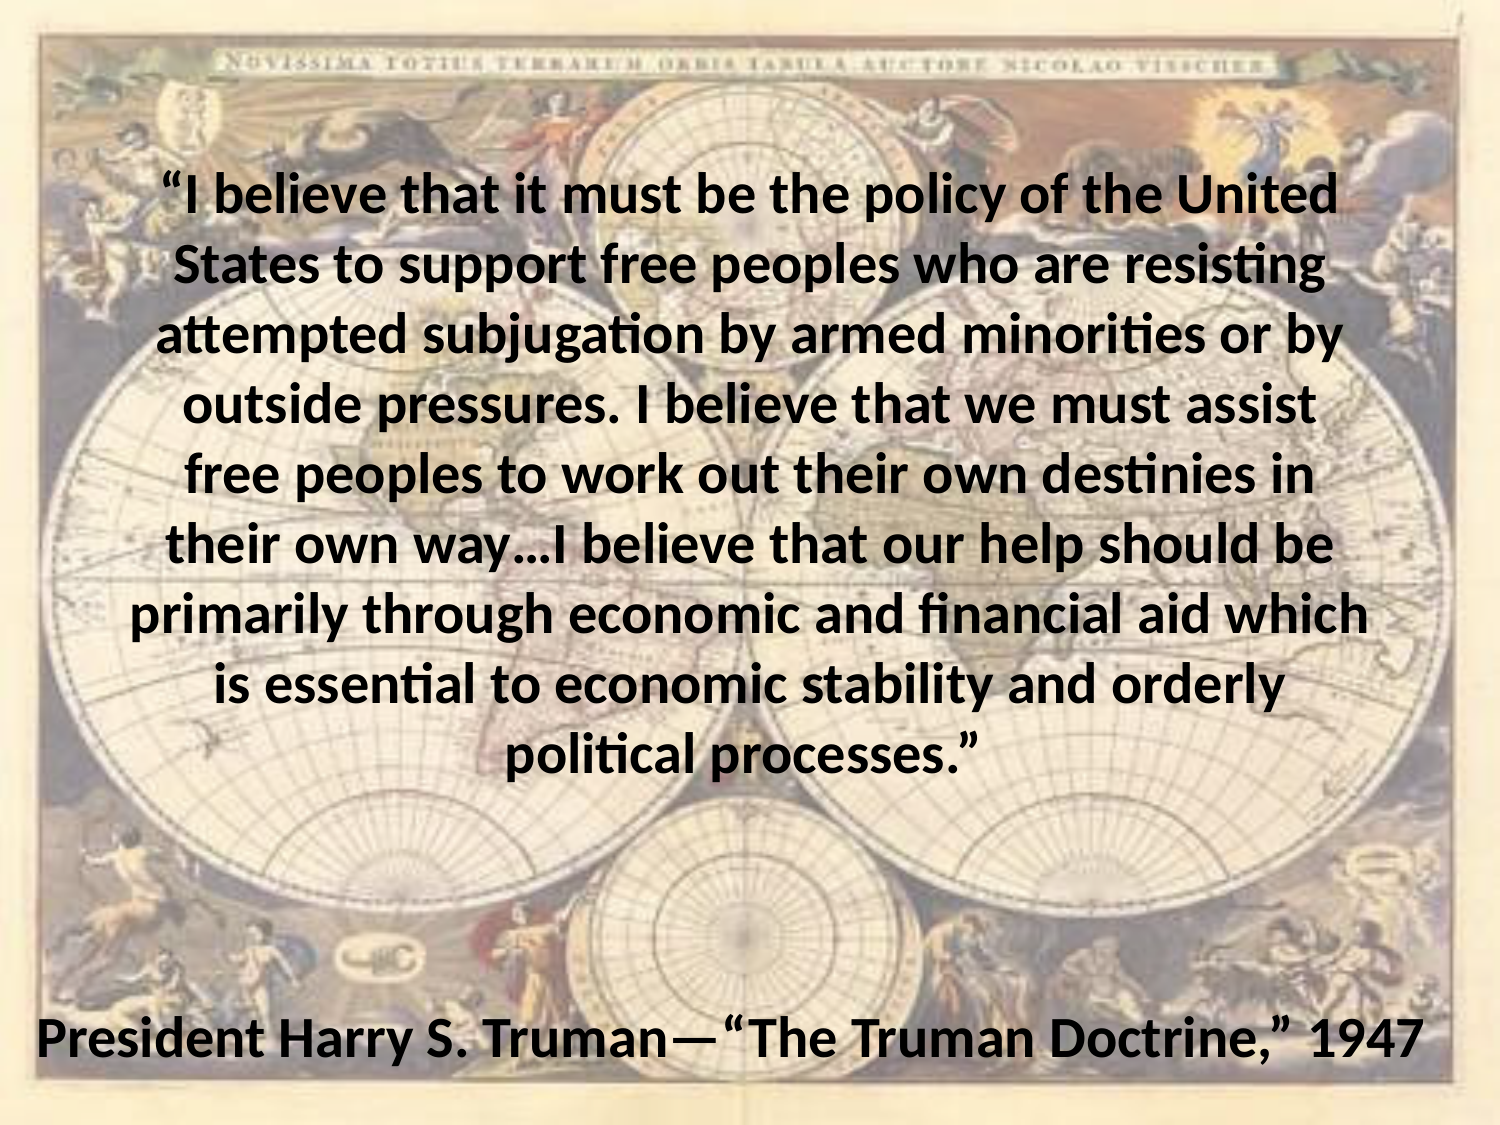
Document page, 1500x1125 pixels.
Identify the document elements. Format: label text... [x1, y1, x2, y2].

title “I believe that it must be the policy of the United States to support free peoples who are resisting attempted subjugation by armed minorities or by outside pressures. I believe that we must assist free peoples to work out their own destinies in their own way…I believe that our help should be primarily through economic and financial aid which is essential to economic stability and orderly political processes.” [112, 349, 1388, 591]
subtitle President Harry S. Truman—“The Truman Doctrine,” 1947 [0, 900, 1463, 1125]
